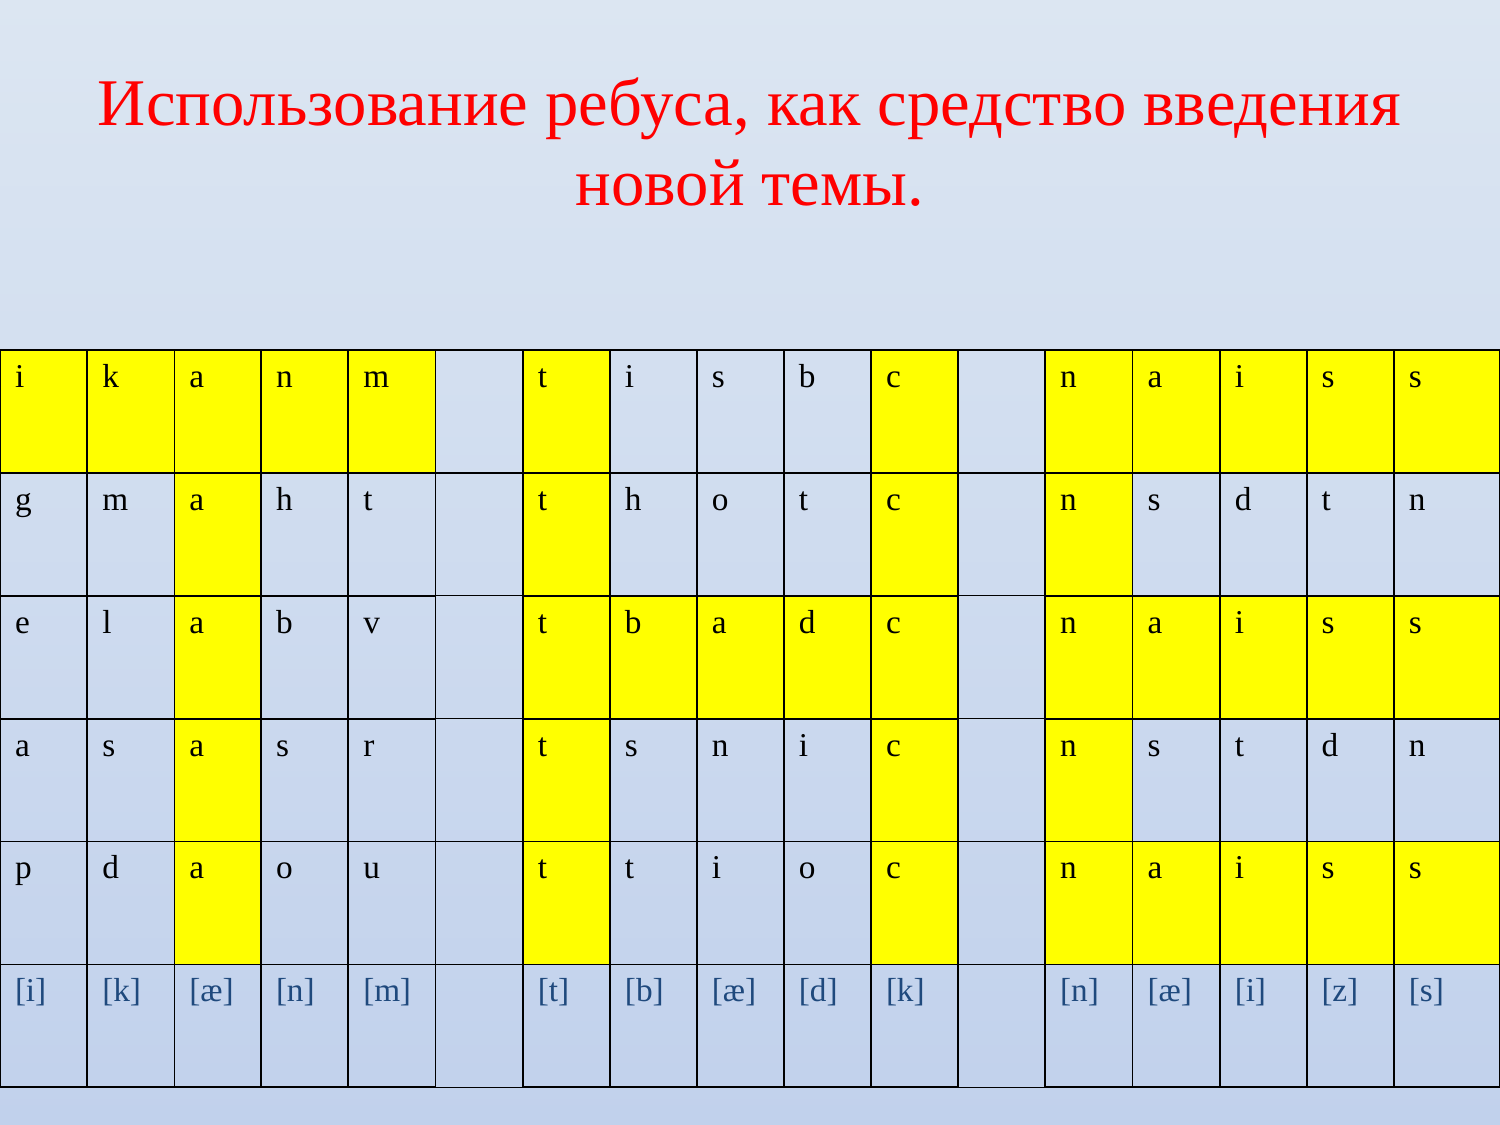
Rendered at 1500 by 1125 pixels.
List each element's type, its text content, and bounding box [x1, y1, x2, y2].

table_header i [1221, 351, 1306, 472]
table_cell o [785, 842, 870, 964]
table_header i [1, 351, 86, 472]
table_header i [611, 351, 696, 472]
table_cell t [524, 720, 609, 841]
table_cell [b] [611, 965, 696, 1086]
table_cell t [611, 842, 696, 964]
table_cell [t] [524, 965, 609, 1086]
table_cell u [349, 842, 435, 964]
table_cell p [1, 842, 86, 964]
table_cell n [1046, 597, 1132, 718]
table_cell a [1, 720, 86, 841]
table_cell t [524, 597, 609, 718]
table_cell t [524, 842, 609, 964]
table_cell [d] [785, 965, 870, 1086]
table_cell t [349, 474, 435, 595]
table_cell d [1221, 474, 1306, 595]
table_cell [n] [262, 965, 347, 1086]
table_cell a [175, 474, 260, 595]
table_cell i [698, 842, 783, 964]
table_cell [959, 474, 1044, 595]
table_cell [436, 965, 522, 1087]
table_header s [1395, 351, 1499, 472]
table_header n [262, 351, 347, 472]
table_header k [88, 351, 174, 472]
table_header s [698, 351, 783, 472]
table_cell c [872, 720, 957, 841]
table_cell s [88, 720, 174, 841]
table_cell a [1133, 597, 1219, 718]
table_cell [m] [349, 965, 435, 1086]
table_cell h [262, 474, 347, 595]
table_cell t [1221, 720, 1306, 841]
table_cell n [698, 720, 783, 841]
table_cell a [175, 842, 260, 964]
table_cell a [175, 720, 260, 841]
table_header s [1308, 351, 1393, 472]
table_header n [1046, 351, 1132, 472]
table_cell s [611, 720, 696, 841]
table_cell s [1395, 597, 1499, 718]
title Использование ребуса, как средство введения новой темы. [74, 44, 1426, 233]
table_header b [785, 351, 870, 472]
table_cell [k] [88, 965, 174, 1086]
table_cell s [1133, 474, 1219, 595]
table_cell [æ] [175, 965, 260, 1086]
table_cell t [1308, 474, 1393, 595]
table_cell b [611, 597, 696, 718]
table_cell [436, 596, 522, 718]
table_cell i [1221, 597, 1306, 718]
table_cell [æ] [698, 965, 783, 1086]
table_cell [436, 842, 522, 964]
table_cell n [1046, 474, 1132, 595]
table_cell [æ] [1133, 965, 1219, 1086]
table_cell [959, 965, 1044, 1087]
table_cell [z] [1308, 965, 1393, 1086]
table_cell [959, 596, 1044, 718]
table_cell [n] [1046, 965, 1132, 1086]
table_cell o [262, 842, 347, 964]
table_cell a [175, 597, 260, 718]
table_cell n [1395, 474, 1499, 595]
table_header [959, 351, 1044, 472]
table_header [436, 351, 522, 472]
table_cell b [262, 597, 347, 718]
table_cell [s] [1395, 965, 1499, 1086]
table_cell [436, 719, 522, 841]
table_cell s [1308, 597, 1393, 718]
table_cell g [1, 474, 86, 595]
table_cell s [1133, 720, 1219, 841]
table_header t [524, 351, 609, 472]
table_cell [i] [1, 965, 86, 1086]
table_cell s [262, 720, 347, 841]
table_cell [959, 719, 1044, 841]
table_cell n [1046, 842, 1132, 964]
table_cell [k] [872, 965, 957, 1086]
table_cell l [88, 597, 174, 718]
table_header m [349, 351, 435, 472]
table_cell [i] [1221, 965, 1306, 1086]
table_cell o [698, 474, 783, 595]
table_cell r [349, 720, 435, 841]
table_cell i [785, 720, 870, 841]
table_cell n [1046, 720, 1132, 841]
table_cell h [611, 474, 696, 595]
table_cell s [1395, 842, 1499, 964]
table_cell m [88, 474, 174, 595]
table_cell c [872, 474, 957, 595]
table_cell a [698, 597, 783, 718]
table_cell e [1, 597, 86, 718]
table_cell i [1221, 842, 1306, 964]
table_cell n [1395, 720, 1499, 841]
table_header a [175, 351, 260, 472]
table_cell t [524, 474, 609, 595]
table_header a [1133, 351, 1219, 472]
table_cell s [1308, 842, 1393, 964]
table_cell v [349, 597, 435, 718]
table_cell d [88, 842, 174, 964]
table_cell [436, 474, 522, 595]
table_cell c [872, 597, 957, 718]
table_cell a [1133, 842, 1219, 964]
table_cell [959, 842, 1044, 964]
table_cell d [1308, 720, 1393, 841]
table_cell t [785, 474, 870, 595]
table_cell d [785, 597, 870, 718]
table_header c [872, 351, 957, 472]
table_cell c [872, 842, 957, 964]
